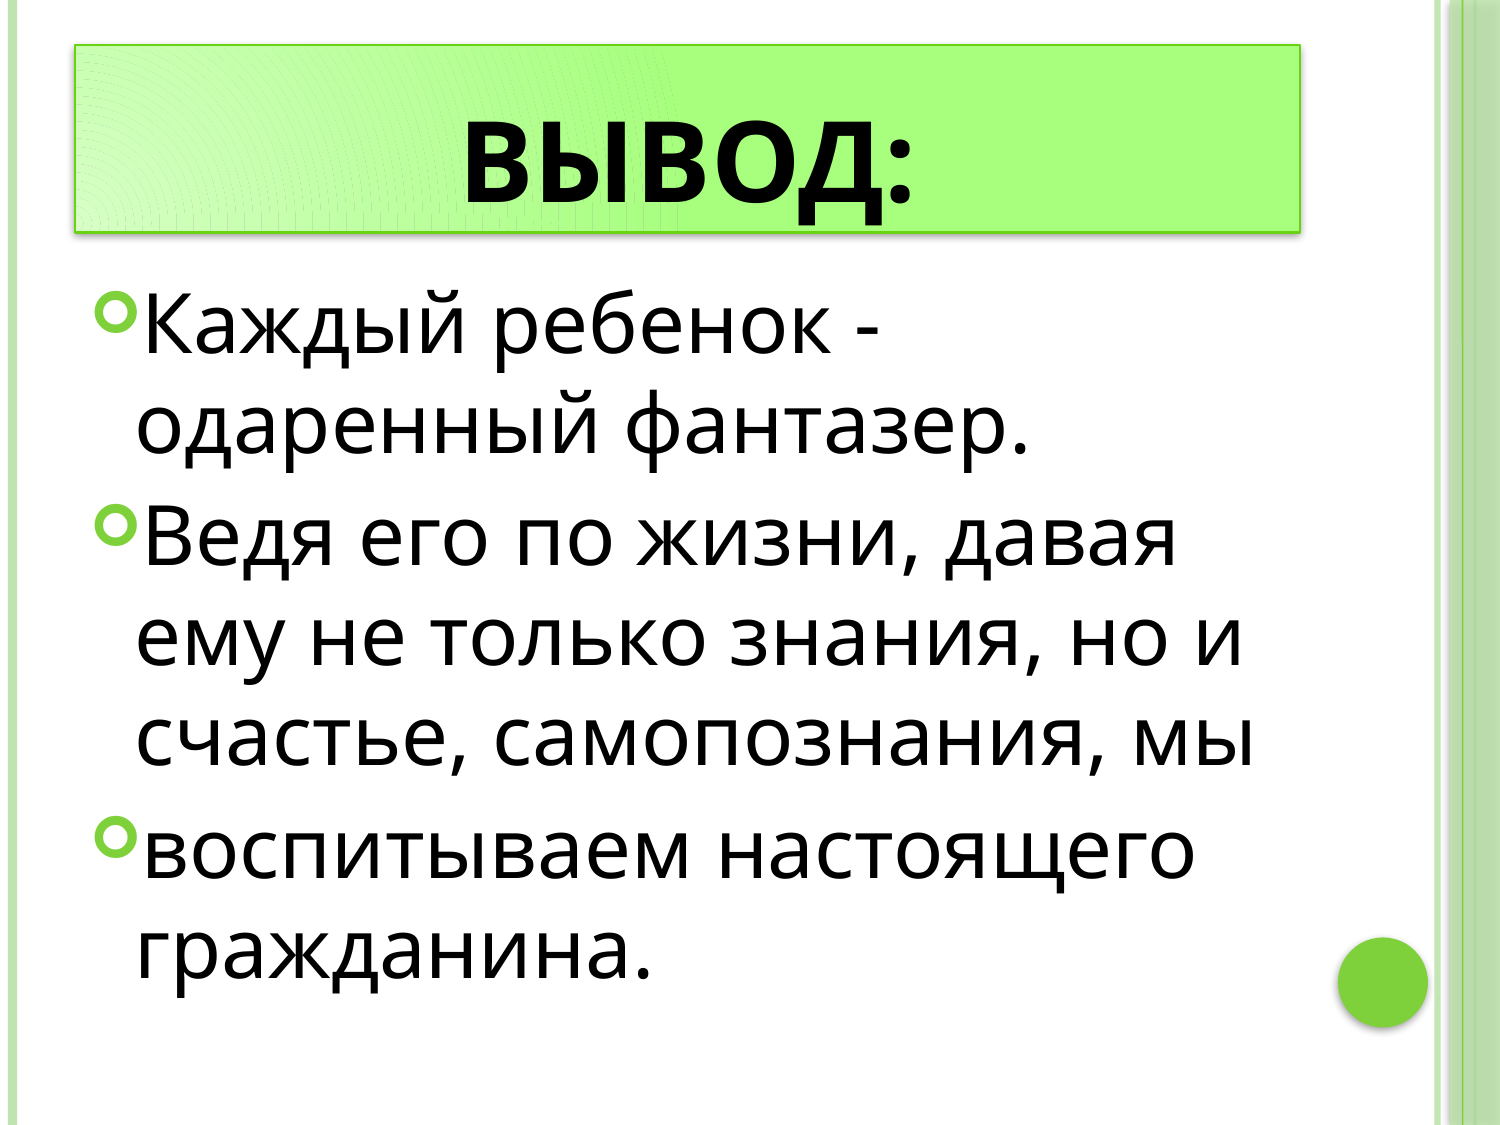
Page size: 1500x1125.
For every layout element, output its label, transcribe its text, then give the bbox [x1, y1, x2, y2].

title Вывод: [74, 44, 1301, 234]
list Каждый ребенок - одаренный фантазер. Ведя его по жизни, давая ему не только знания, но и счастье, самопознания, мы воспитываем настоящего гражданина. [75, 262, 1300, 1062]
